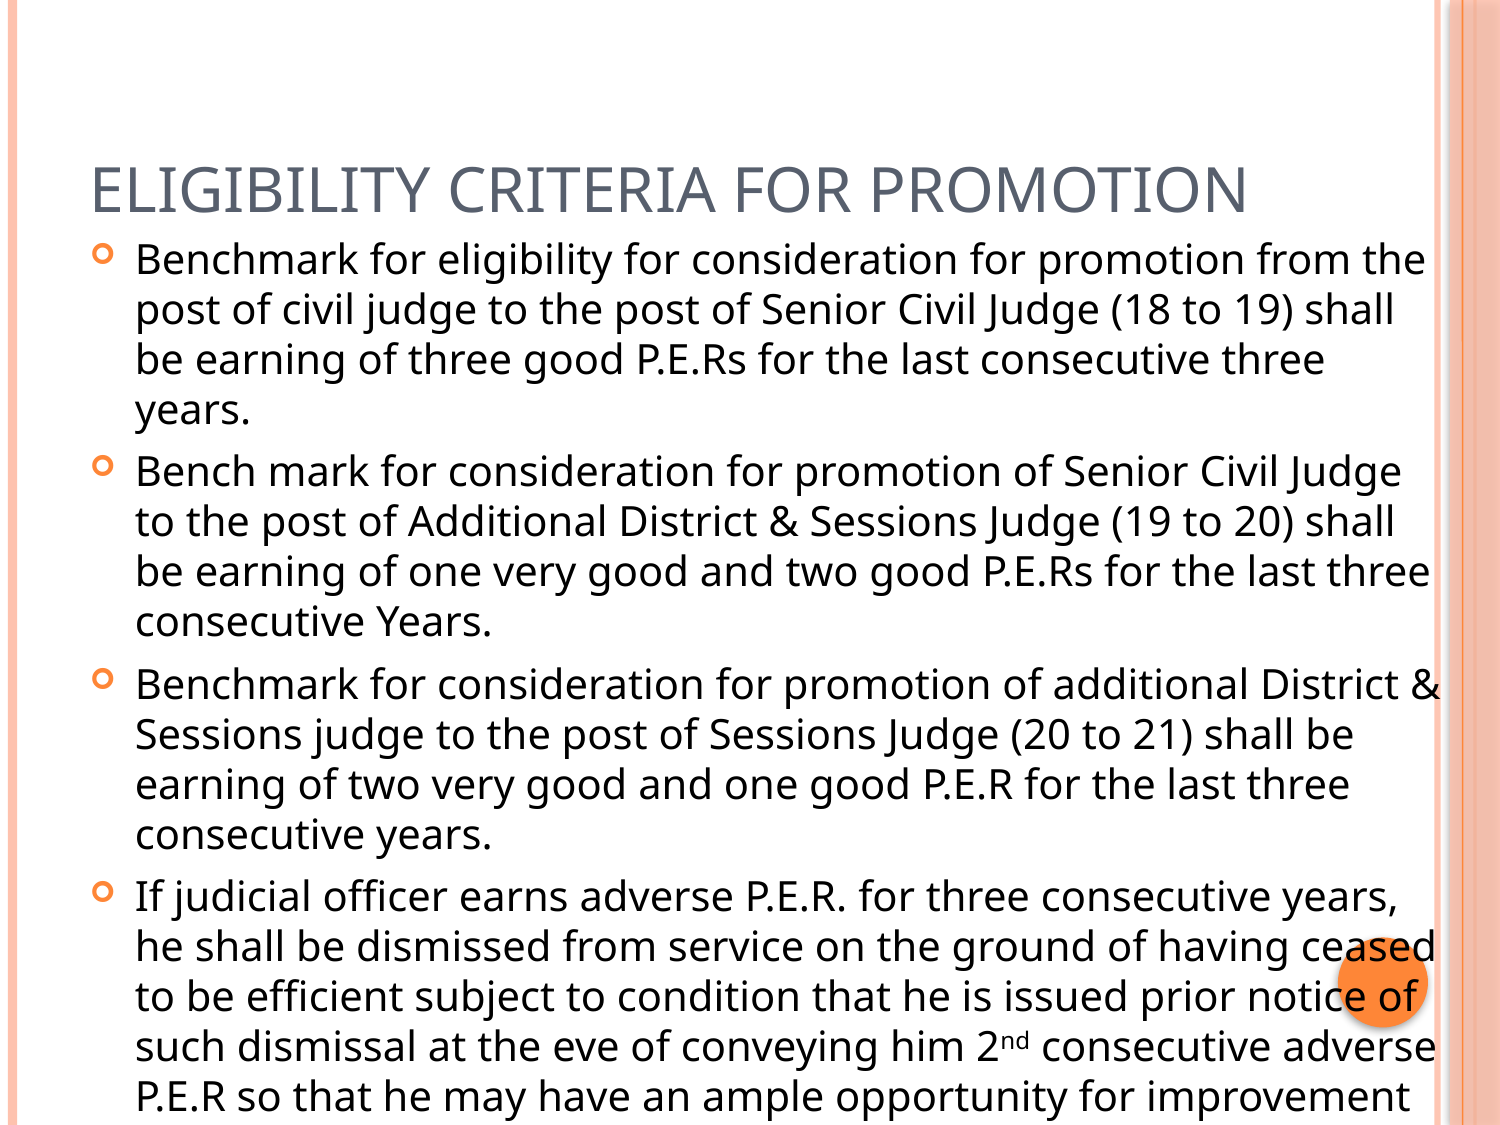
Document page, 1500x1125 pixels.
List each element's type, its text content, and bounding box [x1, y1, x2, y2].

list Benchmark for eligibility for consideration for promotion from the post of civil judge to the post of Senior Civil Judge (18 to 19) shall be earning of three good P.E.Rs for the last consecutive three years. Bench mark for consideration for promotion of Senior Civil Judge to the post of Additional District & Sessions Judge (19 to 20) shall be earning of one very good and two good P.E.Rs for the last three consecutive Years. Benchmark for consideration for promotion of additional District & Sessions judge to the post of Sessions Judge (20 to 21) shall be earning of two very good and one good P.E.R for the last three consecutive years. If judicial officer earns adverse P.E.R. for three consecutive years, he shall be dismissed from service on the ground of having ceased to be efficient subject to condition that he is issued prior notice of such dismissal at the eve of conveying him 2nd consecutive adverse P.E.R so that he may have an ample opportunity for improvement in the next year. [75, 224, 1463, 1025]
title Eligibility criteria for promotion [75, 45, 1300, 224]
